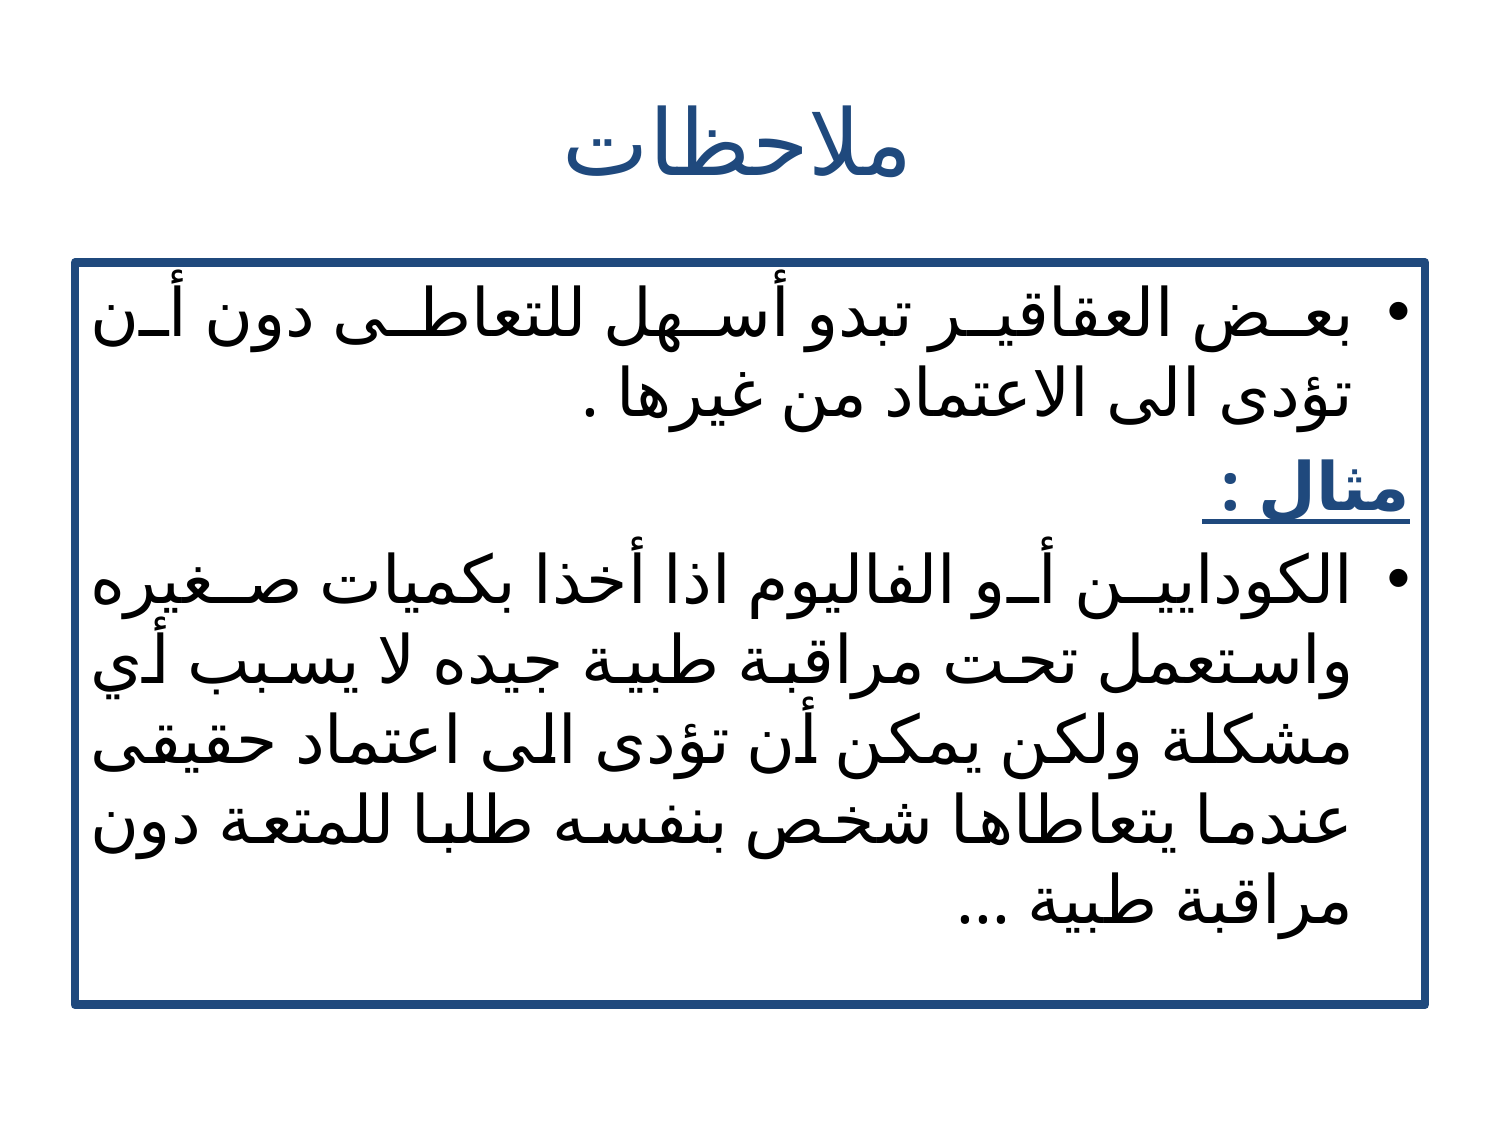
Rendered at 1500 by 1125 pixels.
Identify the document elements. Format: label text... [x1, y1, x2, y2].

title ملاحظات [75, 45, 1425, 233]
list بعض العقاقير تبدو أسهل للتعاطى دون أن تؤدى الى الاعتماد من غيرها . مثال : الكودايين أو الفاليوم اذا أخذا بكميات صغيره واستعمل تحت مراقبة طبية جيده لا يسبب أي مشكلة ولكن يمكن أن تؤدى الى اعتماد حقيقى عندما يتعاطاها شخص بنفسه طلبا للمتعة دون مراقبة طبية ... [75, 262, 1425, 1005]
